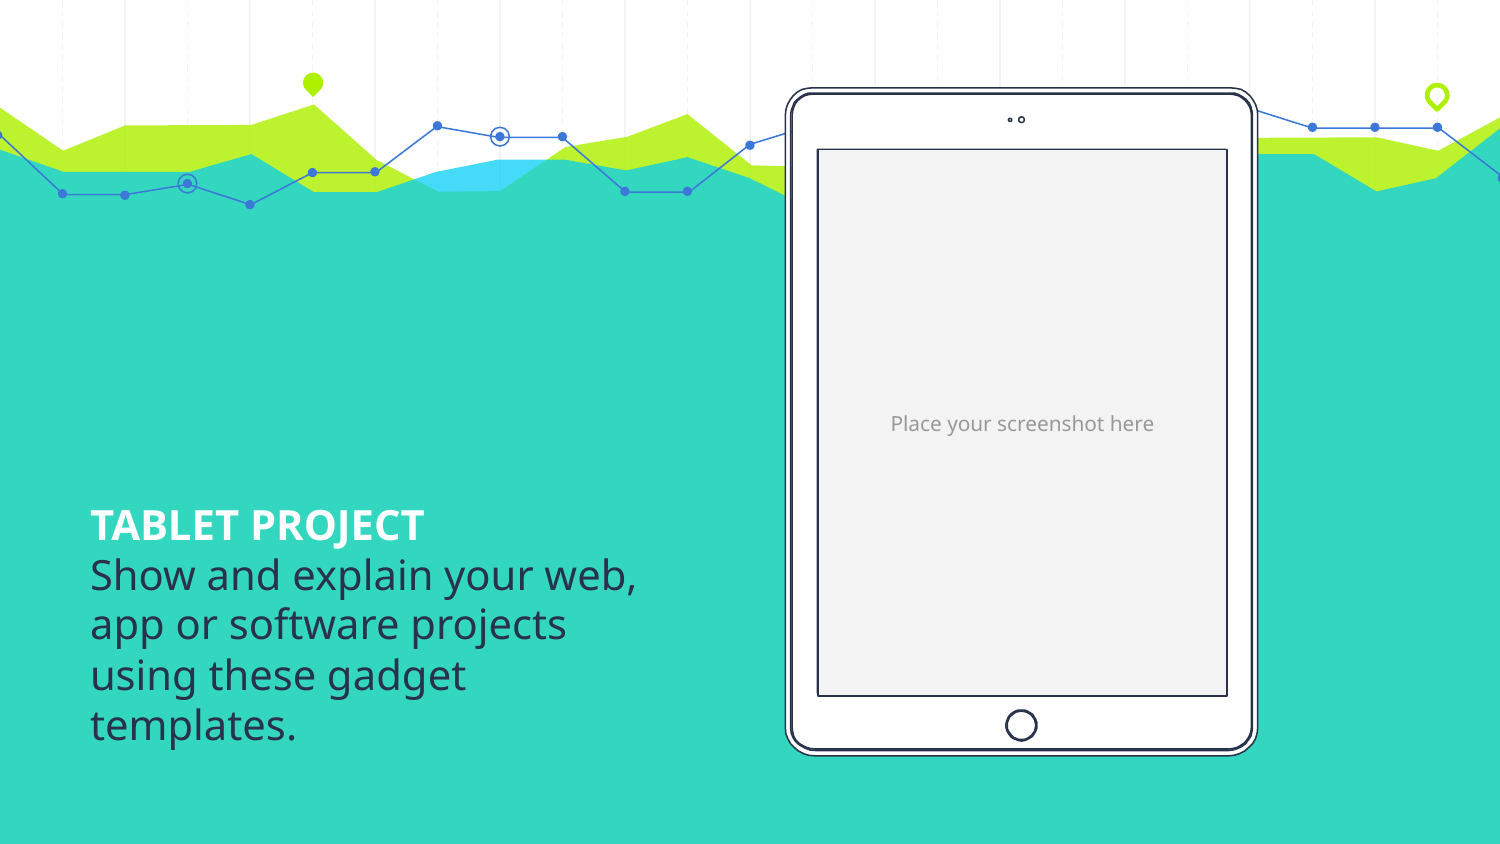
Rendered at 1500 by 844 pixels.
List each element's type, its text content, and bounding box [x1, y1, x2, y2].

text_box Place your screenshot here [817, 149, 1227, 697]
text_box [785, 87, 1258, 756]
list TABLET PROJECT Show and explain your web, app or software projects using these gadget templates. [75, 353, 662, 764]
